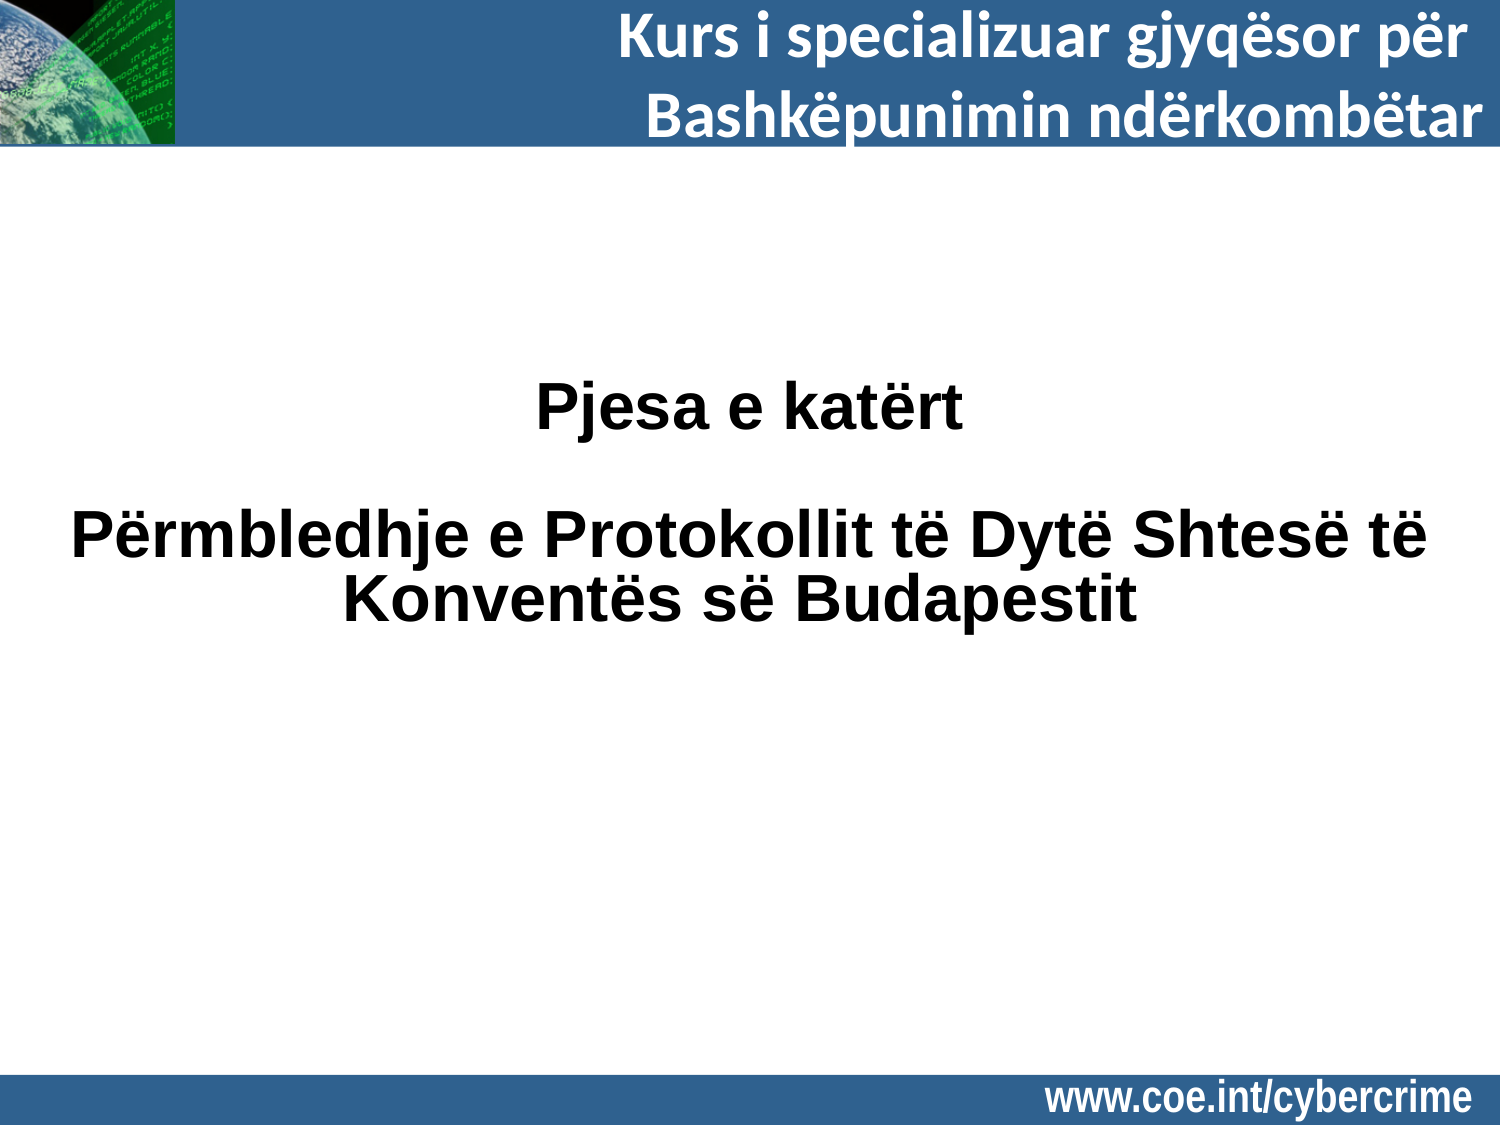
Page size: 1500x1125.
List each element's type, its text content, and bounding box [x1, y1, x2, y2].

text_box Kurs i specializuar gjyqësor për Bashkëpunimin ndërkombëtar [177, 0, 1500, 149]
text_box [0, 1073, 1030, 1125]
picture [0, 0, 175, 144]
text_box Pjesa e katërt Përmbledhje e Protokollit të Dytë Shtesë të Konventës së Budapestit [50, 371, 1450, 642]
text_box www.coe.int/cybercrime [1030, 1059, 1500, 1125]
